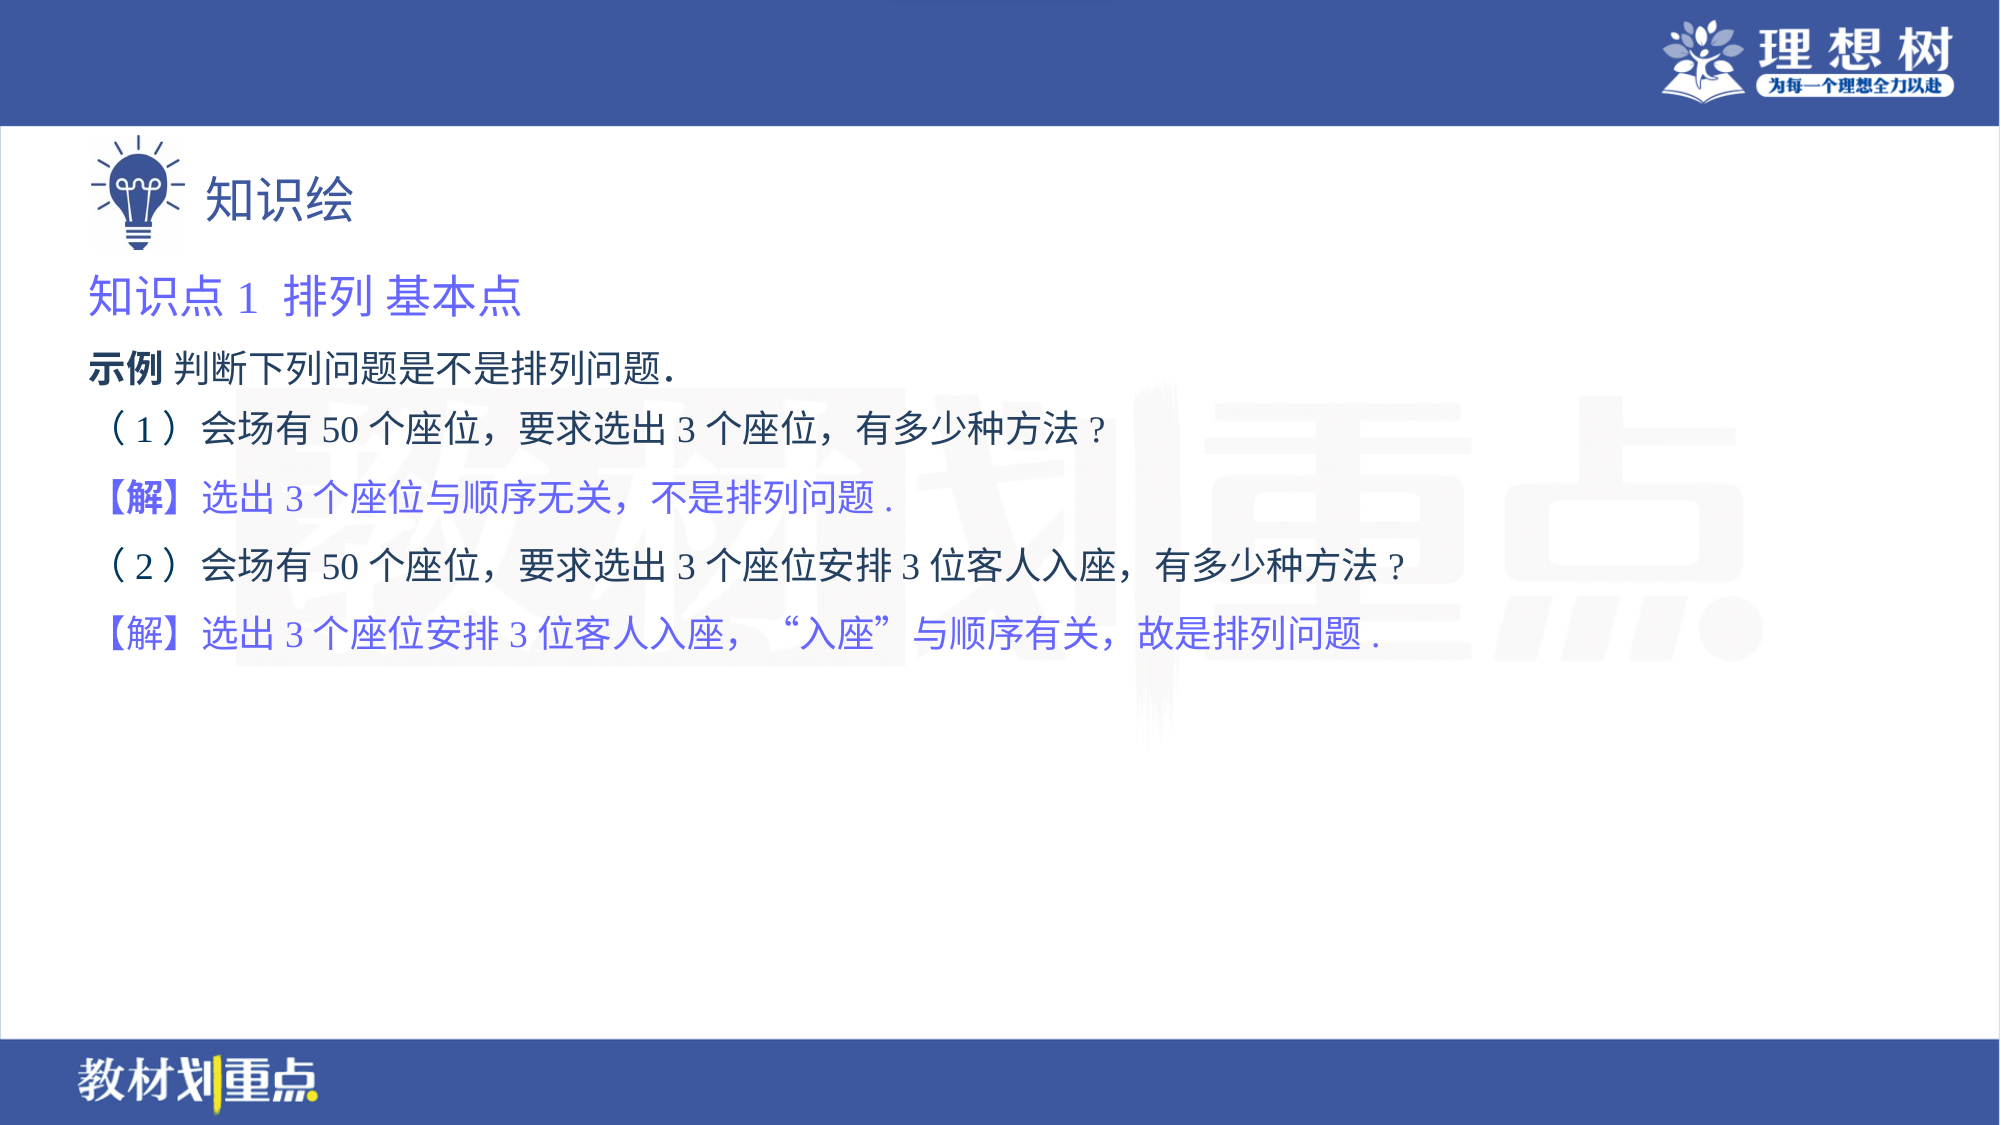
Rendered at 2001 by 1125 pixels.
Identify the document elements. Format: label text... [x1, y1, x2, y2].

text_box 【解】选出3个座位安排3位客人入座，“入座”与顺序有关，故是排列问题. [88, 588, 1911, 648]
text_box （2）会场有50个座位，要求选出3个座位安排3位客人入座，有多少种方法? [88, 519, 1911, 580]
text_box 知识绘 [205, 155, 501, 241]
text_box 示例 判断下列问题是不是排列问题． [88, 323, 1911, 383]
picture [0, 0, 2000, 1125]
text_box 知识点1 排列 基本点 [88, 241, 1911, 323]
text_box （1）会场有50个座位，要求选出3个座位，有多少种方法? [88, 383, 1911, 444]
text_box 【解】选出3个座位与顺序无关，不是排列问题. [88, 451, 1911, 512]
